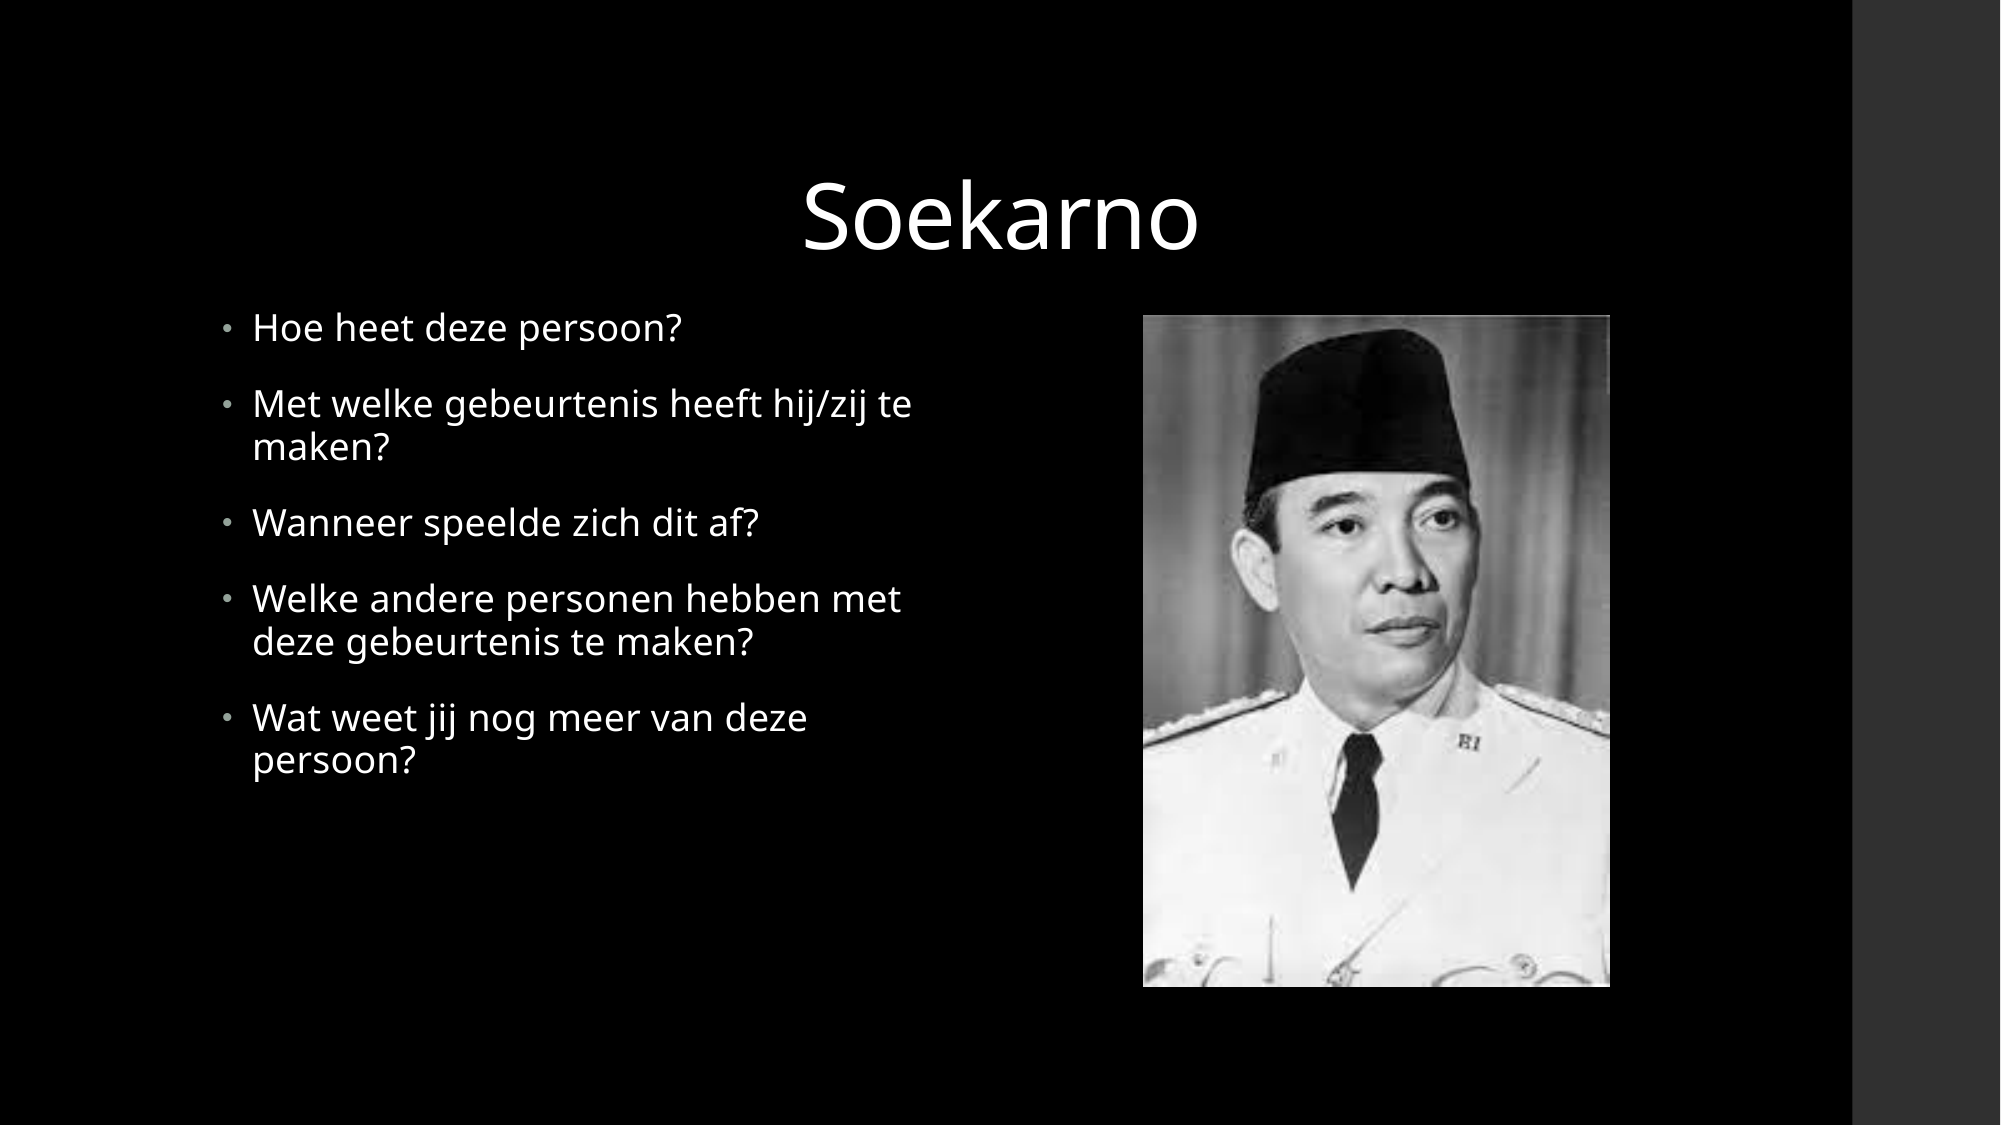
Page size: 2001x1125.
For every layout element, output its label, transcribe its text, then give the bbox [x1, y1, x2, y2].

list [1143, 315, 1611, 987]
title Soekarno [206, 60, 1797, 278]
list Hoe heet deze persoon? Met welke gebeurtenis heeft hij/zij te maken? Wanneer speelde zich dit af? Welke andere personen hebben met deze gebeurtenis te maken? Wat weet jij nog meer van deze persoon? [206, 299, 942, 1014]
